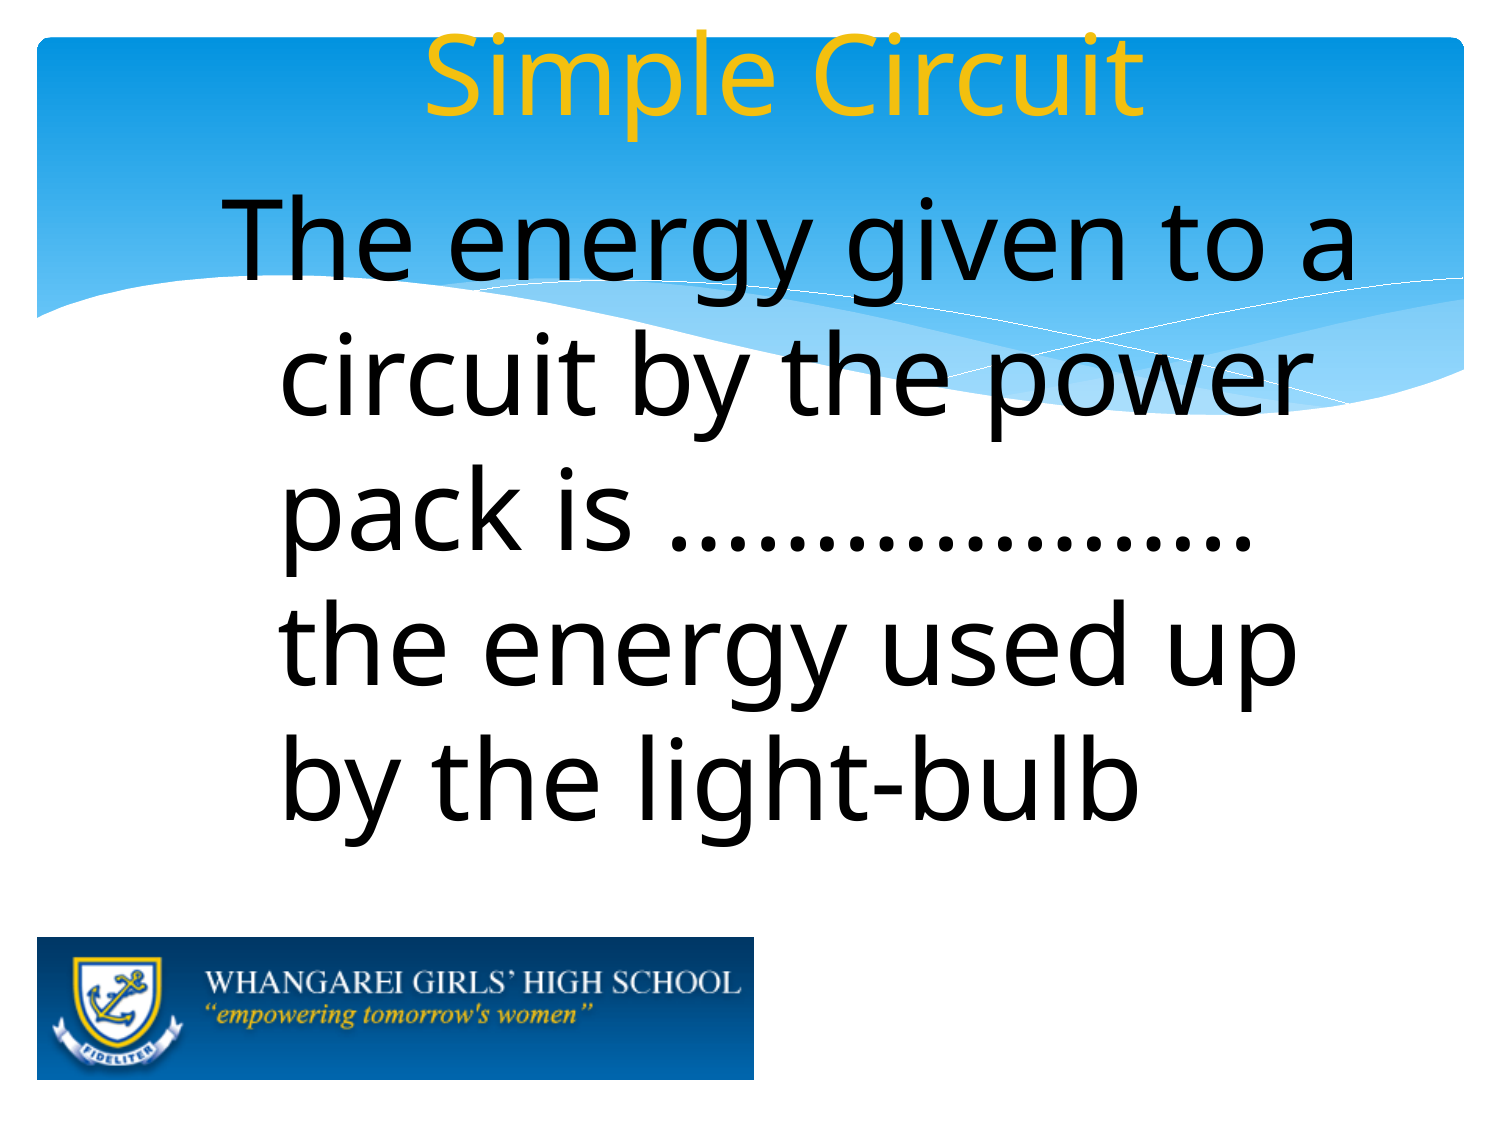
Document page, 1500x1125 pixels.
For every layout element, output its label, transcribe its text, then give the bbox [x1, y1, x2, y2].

text_box The energy given to a circuit by the power pack is ……………….. the energy used up by the light-bulb [206, 160, 1471, 1024]
list Simple Circuit [407, 0, 1471, 149]
picture [37, 937, 754, 1080]
